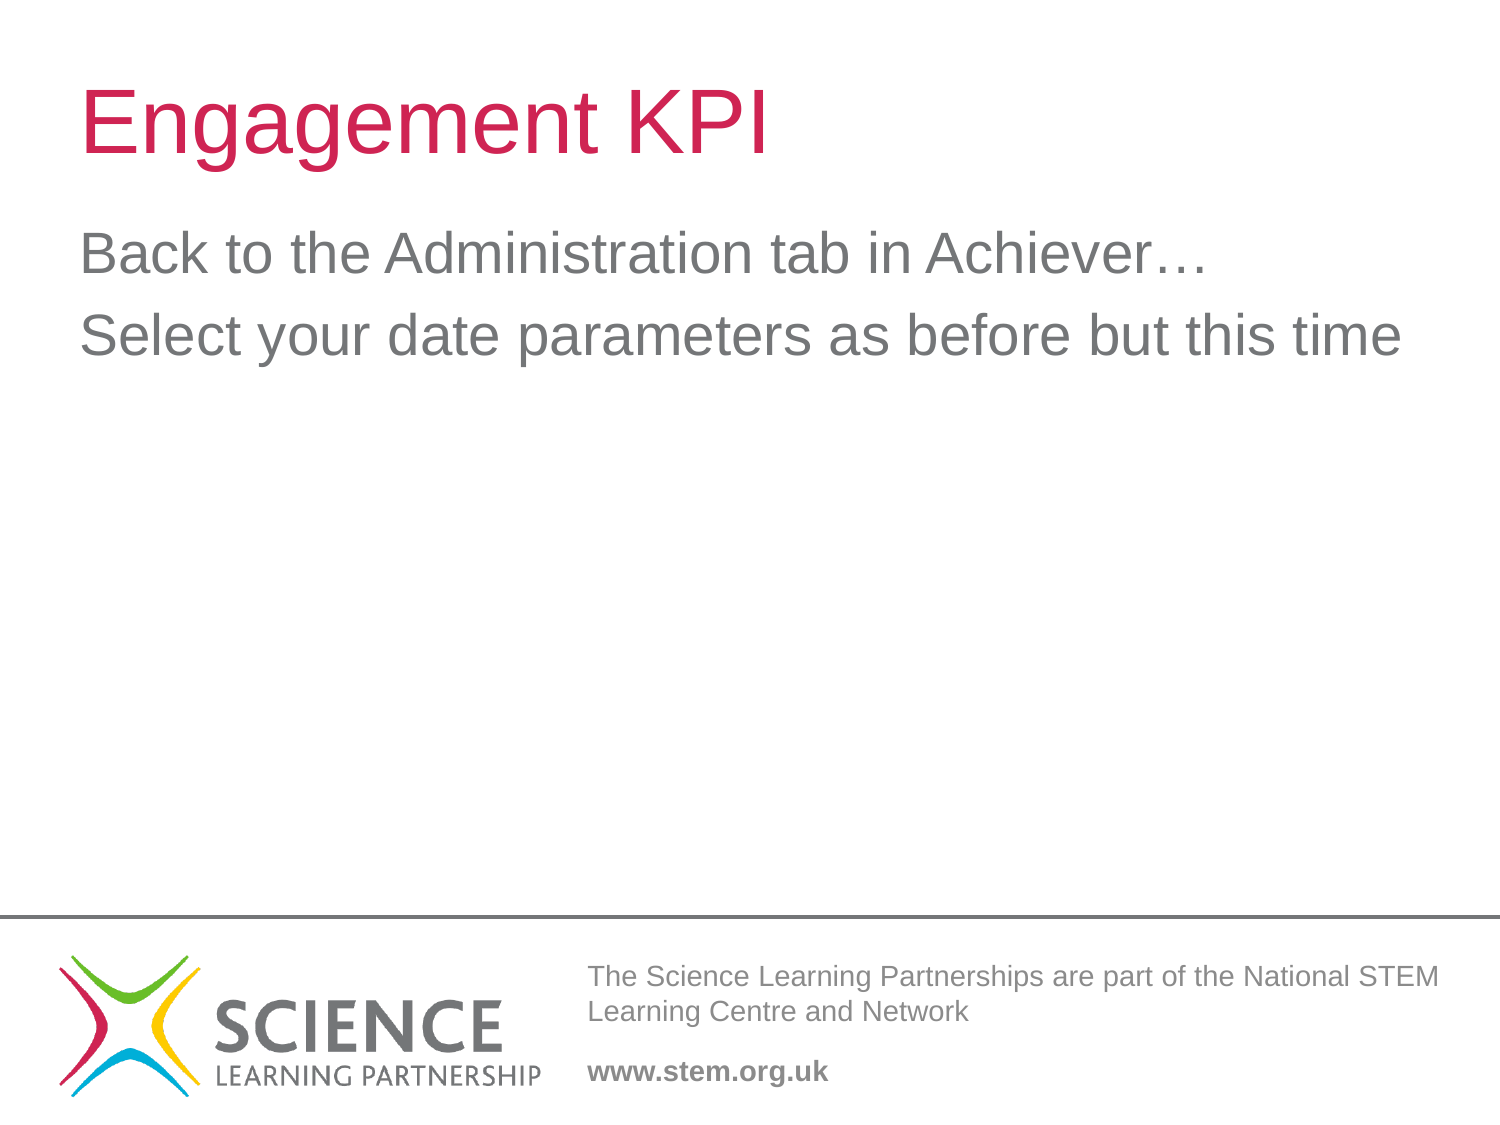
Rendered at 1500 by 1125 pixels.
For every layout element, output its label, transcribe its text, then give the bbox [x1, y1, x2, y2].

picture [41, 938, 557, 1114]
title Engagement KPI [64, 54, 1434, 185]
list Back to the Administration tab in Achiever… Select your date parameters as before but this time [64, 208, 1434, 882]
